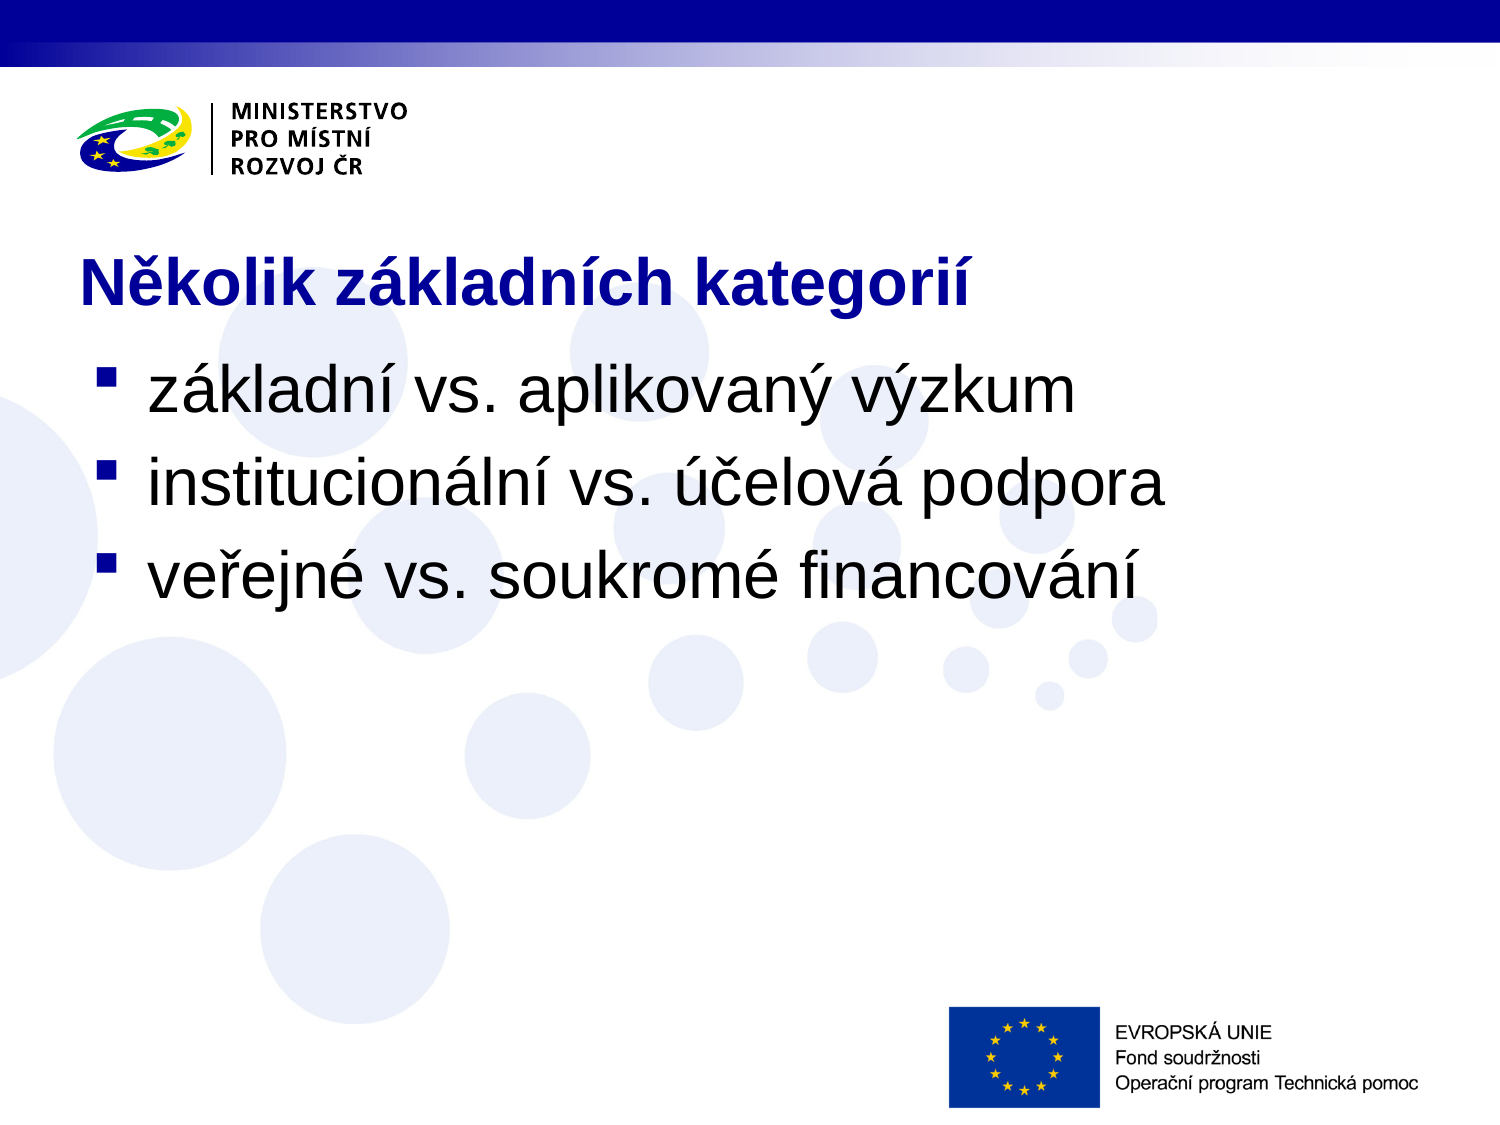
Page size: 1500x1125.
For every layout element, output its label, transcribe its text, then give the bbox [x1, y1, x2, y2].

title Několik základních kategorií [64, 231, 1425, 315]
picture [0, 267, 1452, 1125]
list základní vs. aplikovaný výzkum institucionální vs. účelová podpora veřejné vs. soukromé financování [76, 338, 1427, 976]
